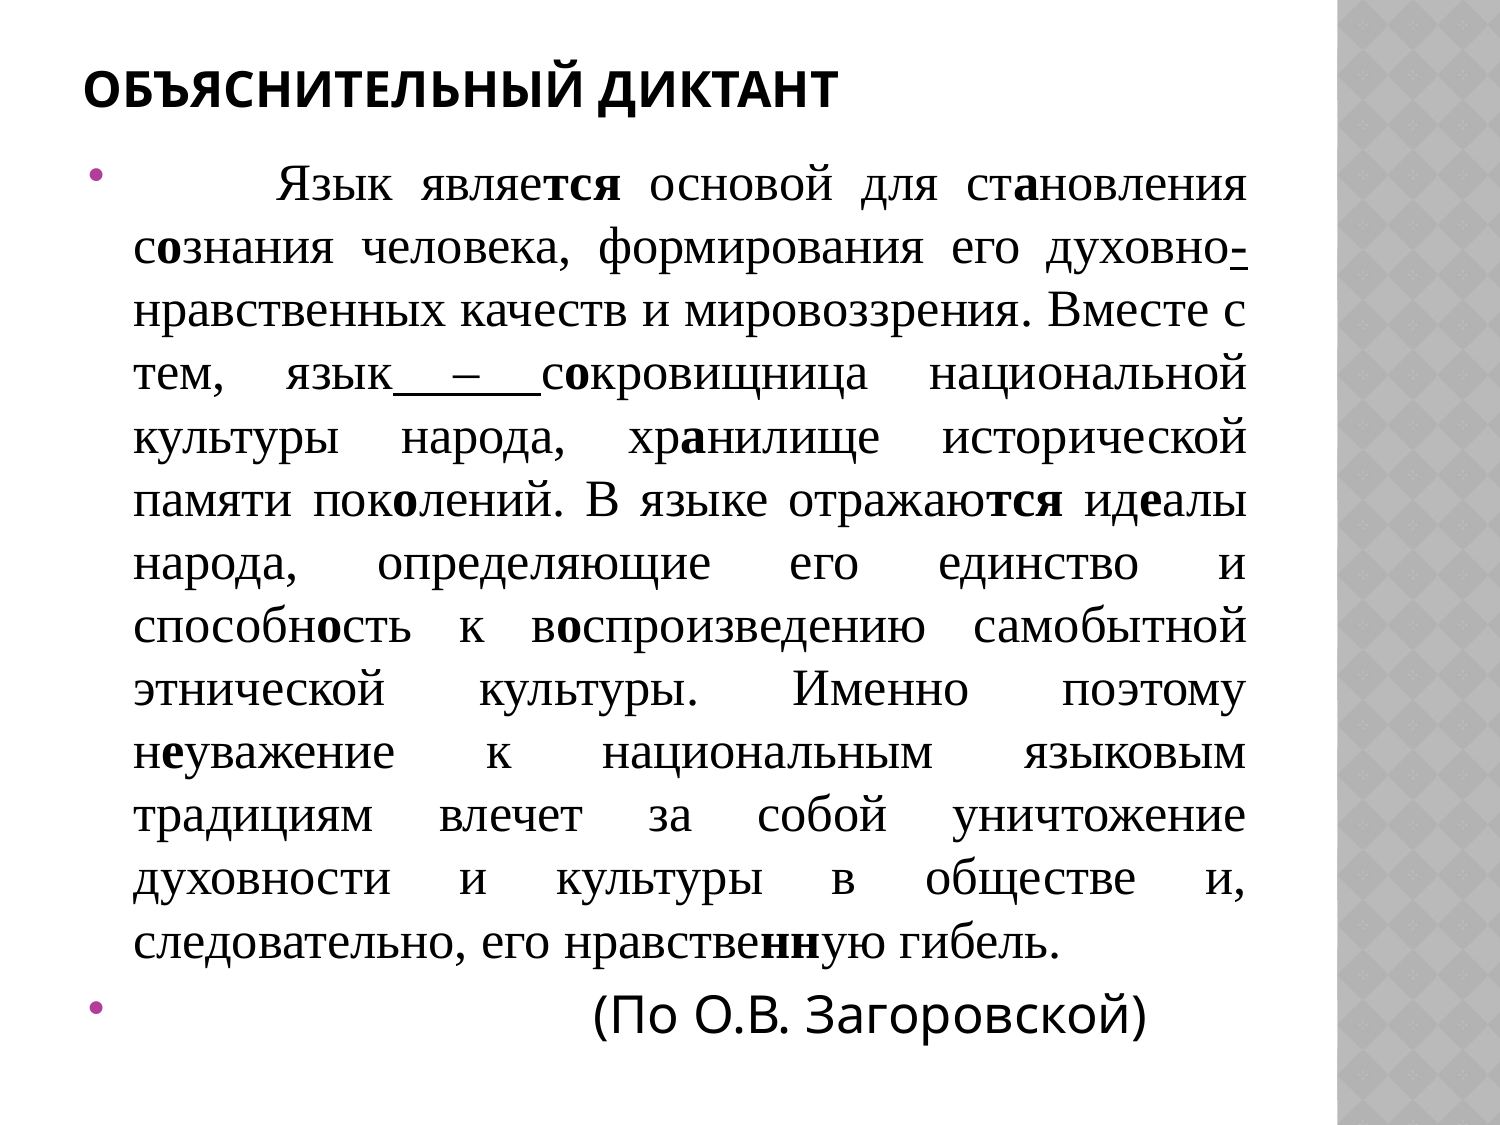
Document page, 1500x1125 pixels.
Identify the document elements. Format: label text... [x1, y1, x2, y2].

list Язык является основой для становления сознания человека, формирования его духовно-нравственных качеств и мировоззрения. Вместе с тем, язык – сокровищница национальной культуры народа, хранилище исторической памяти поколений. В языке отражаются идеалы народа, определяющие его единство и способность к воспроизведению самобытной этнической культуры. Именно поэтому неуважение к национальным языковым традициям влечет за собой уничтожение духовности и культуры в обществе и, следовательно, его нравственную гибель. (По О.В. Загоровской) [75, 140, 1263, 1059]
title Объяснительный диктант [75, 35, 1263, 118]
